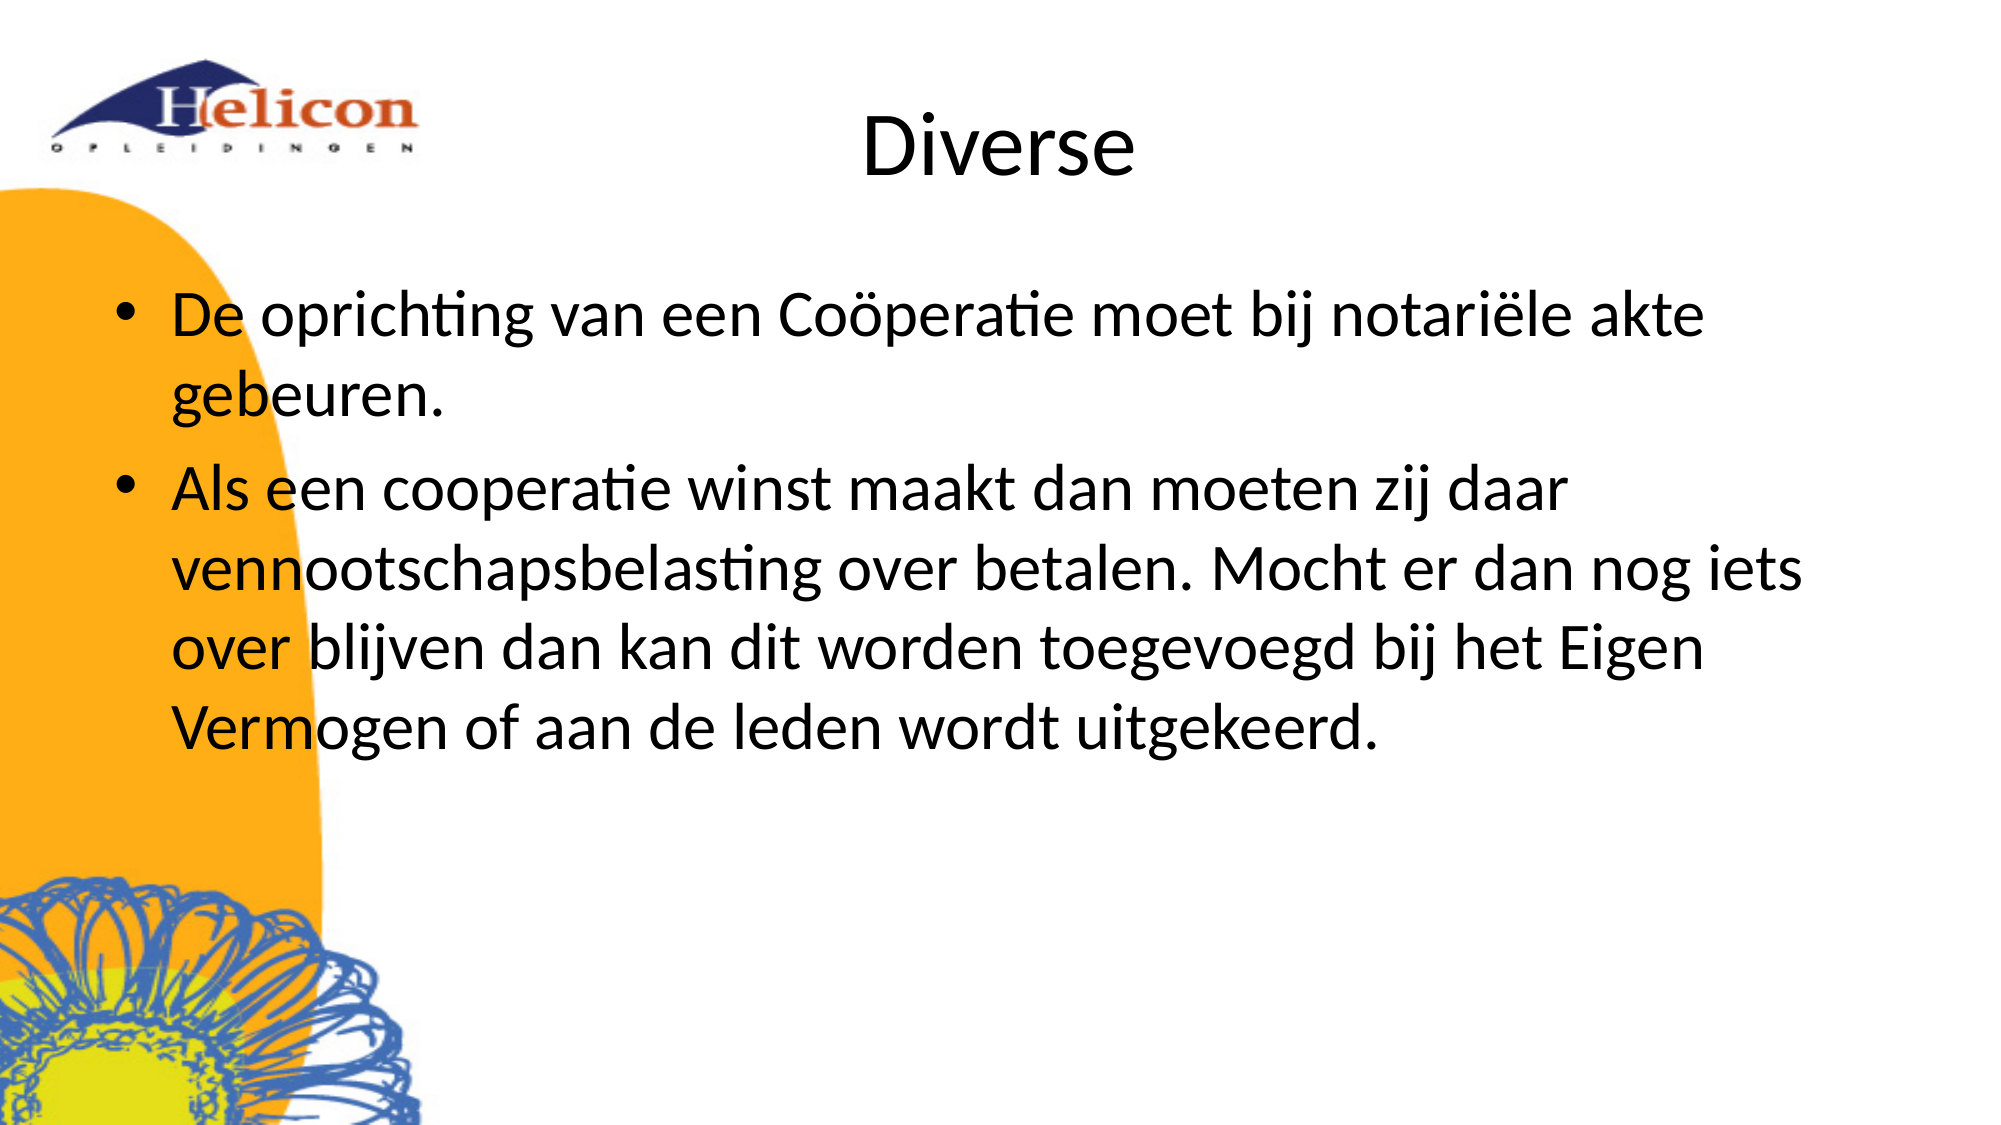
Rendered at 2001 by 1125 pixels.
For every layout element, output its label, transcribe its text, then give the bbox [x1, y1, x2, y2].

list De oprichting van een Coöperatie moet bij notariële akte gebeuren. Als een cooperatie winst maakt dan moeten zij daar vennootschapsbelasting over betalen. Mocht er dan nog iets over blijven dan kan dit worden toegevoegd bij het Eigen Vermogen of aan de leden wordt uitgekeerd. [99, 262, 1900, 1005]
title Diverse [99, 45, 1900, 233]
picture [0, 0, 2001, 1125]
